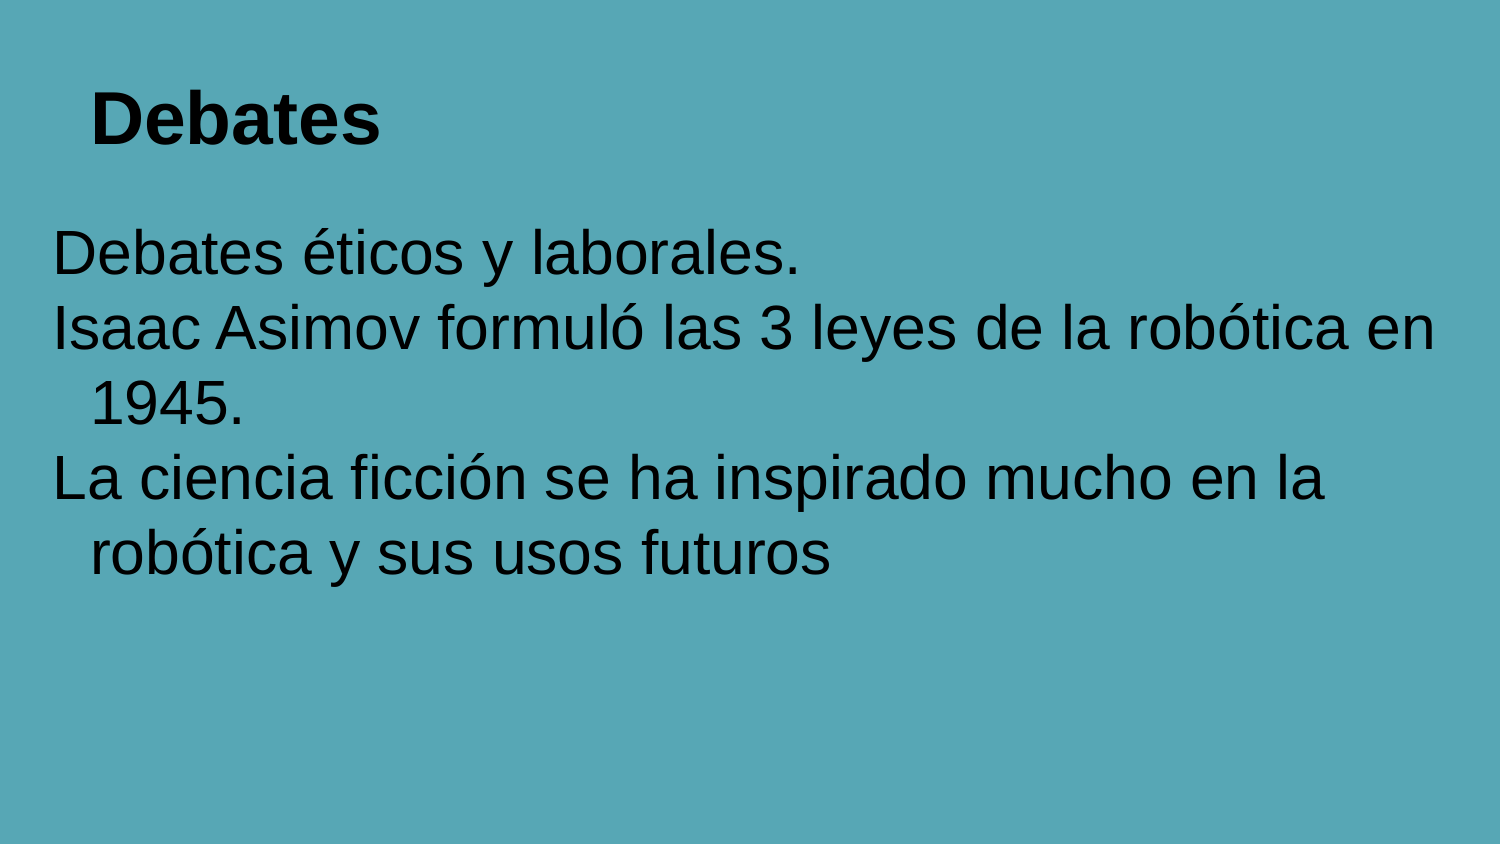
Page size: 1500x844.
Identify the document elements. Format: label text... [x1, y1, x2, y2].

list Debates éticos y laborales. Isaac Asimov formuló las 3 leyes de la robótica en 1945. La ciencia ficción se ha inspirado mucho en la robótica y sus usos futuros [0, 196, 1500, 808]
title Debates [75, 33, 1425, 175]
